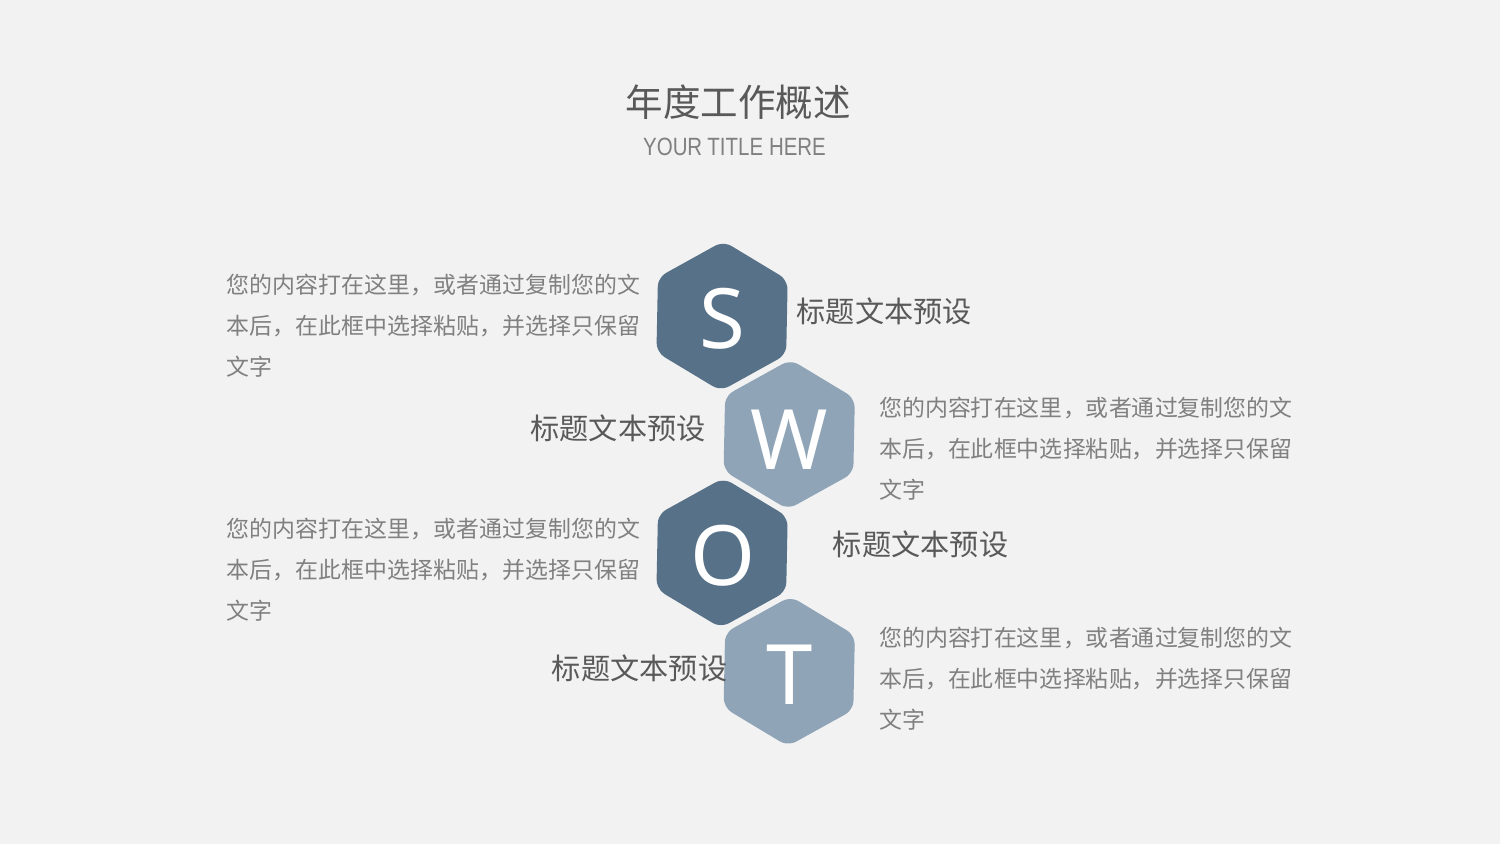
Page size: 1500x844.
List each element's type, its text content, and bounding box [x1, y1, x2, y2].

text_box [649, 251, 795, 381]
text_box 您的内容打在这里，或者通过复制您的文本后，在此框中选择粘贴，并选择只保留文字 [211, 493, 670, 632]
text_box 年度工作概述 [569, 71, 907, 132]
text_box 标题文本预设 [515, 642, 717, 693]
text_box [717, 606, 862, 737]
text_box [717, 369, 862, 500]
text_box YOUR TITLE HERE [626, 123, 843, 169]
text_box 您的内容打在这里，或者通过复制您的文本后，在此框中选择粘贴，并选择只保留文字 [864, 602, 1322, 741]
text_box 您的内容打在这里，或者通过复制您的文本后，在此框中选择粘贴，并选择只保留文字 [864, 372, 1322, 511]
text_box 您的内容打在这里，或者通过复制您的文本后，在此框中选择粘贴，并选择只保留文字 [211, 249, 670, 388]
text_box 标题文本预设 [795, 286, 994, 337]
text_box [649, 488, 795, 618]
text_box 标题文本预设 [493, 402, 717, 453]
text_box 标题文本预设 [795, 518, 1064, 569]
